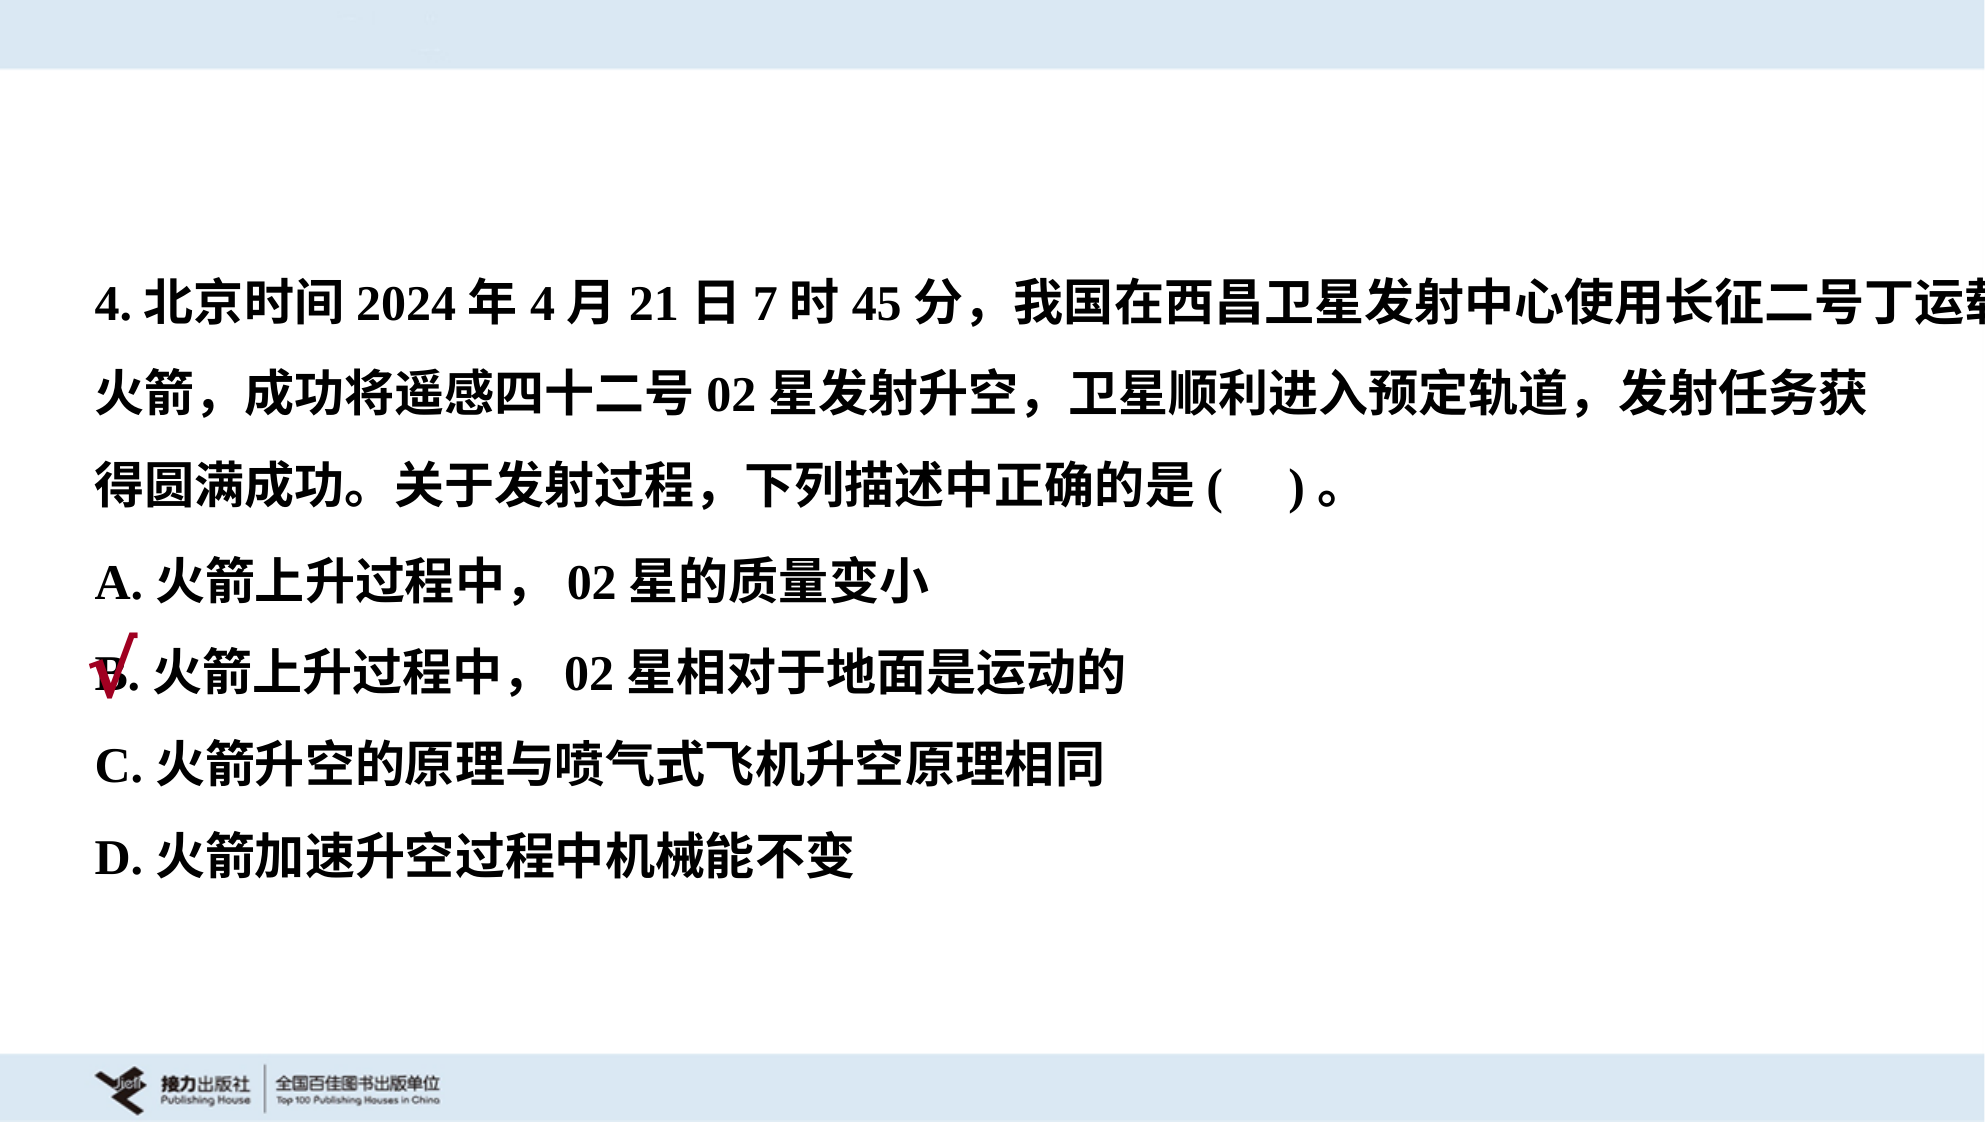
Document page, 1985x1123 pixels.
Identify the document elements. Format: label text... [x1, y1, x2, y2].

picture [0, 0, 1985, 1122]
text_box 4.北京时间2024年4月21日7时45分，我国在西昌卫星发射中心使用长征二号丁运载 火箭，成功将遥感四十二号02星发射升空，卫星顺利进入预定轨道，发射任务获 得圆满成功。关于发射过程，下列描述中正确的是( )。 [94, 238, 1892, 514]
text_box A.火箭上升过程中，02星的质量变小 B.火箭上升过程中，02星相对于地面是运动的 C.火箭升空的原理与喷气式飞机升空原理相同 D.火箭加速升空过程中机械能不变 [94, 517, 1892, 885]
text_box √ [86, 620, 139, 714]
